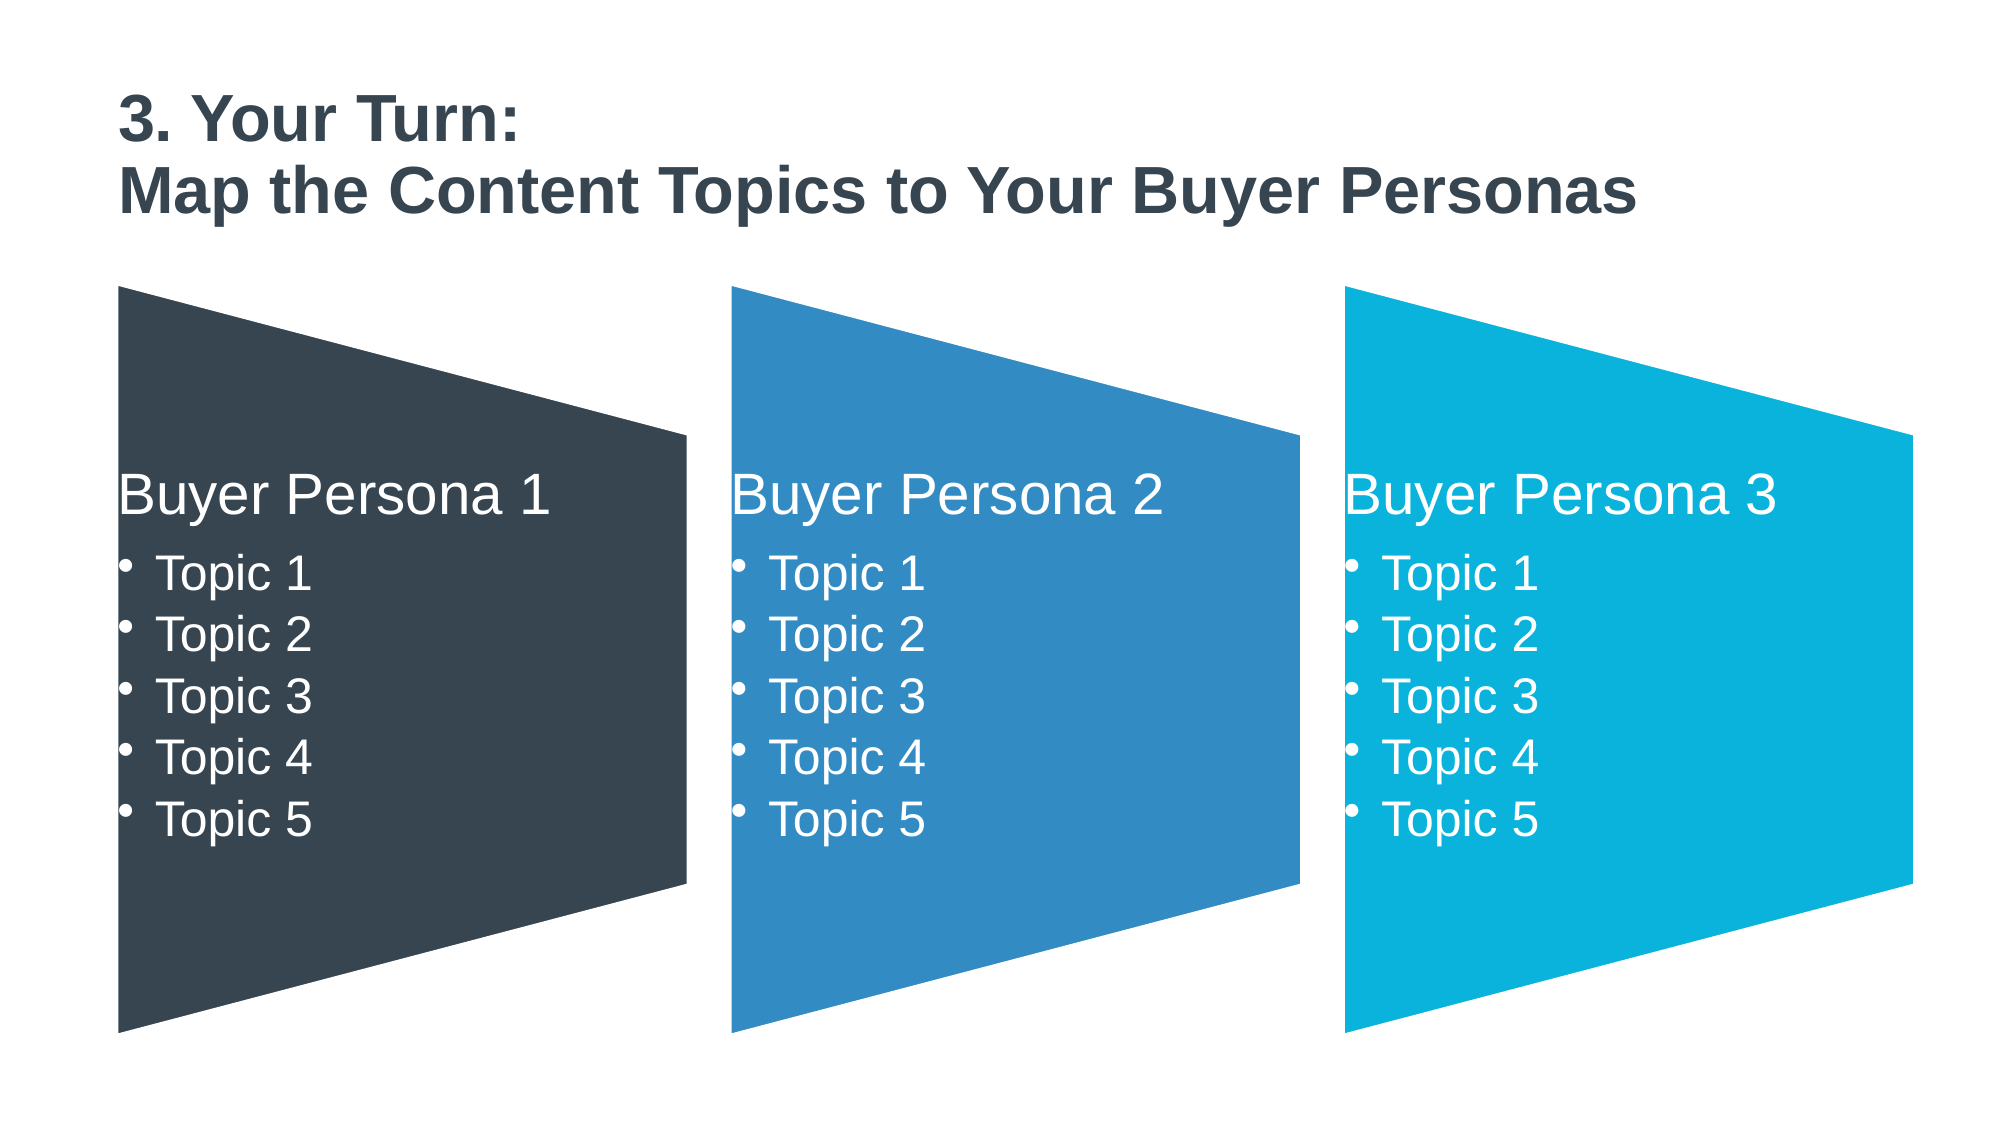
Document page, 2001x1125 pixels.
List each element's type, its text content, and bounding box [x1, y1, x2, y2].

title 3. Your Turn: Map the Content Topics to Your Buyer Personas [103, 46, 1829, 265]
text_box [117, 284, 1915, 1035]
